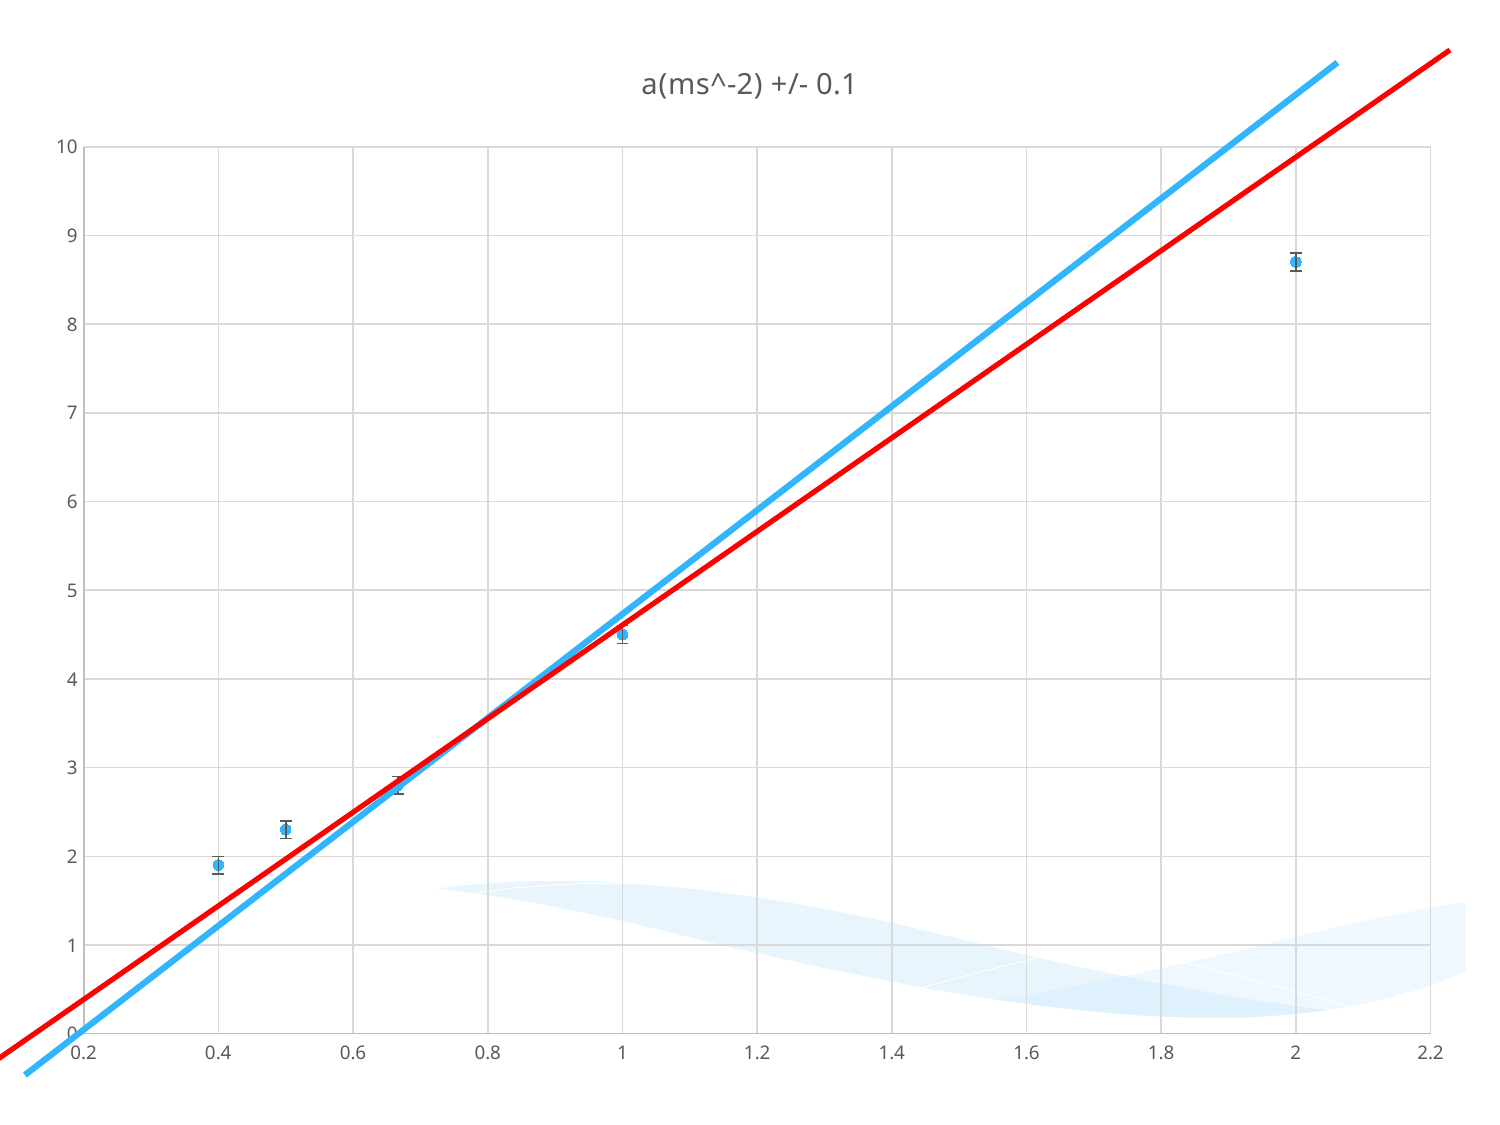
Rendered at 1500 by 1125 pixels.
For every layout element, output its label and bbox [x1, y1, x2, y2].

chart [26, 24, 1474, 1088]
text_box [0, 49, 1451, 1076]
